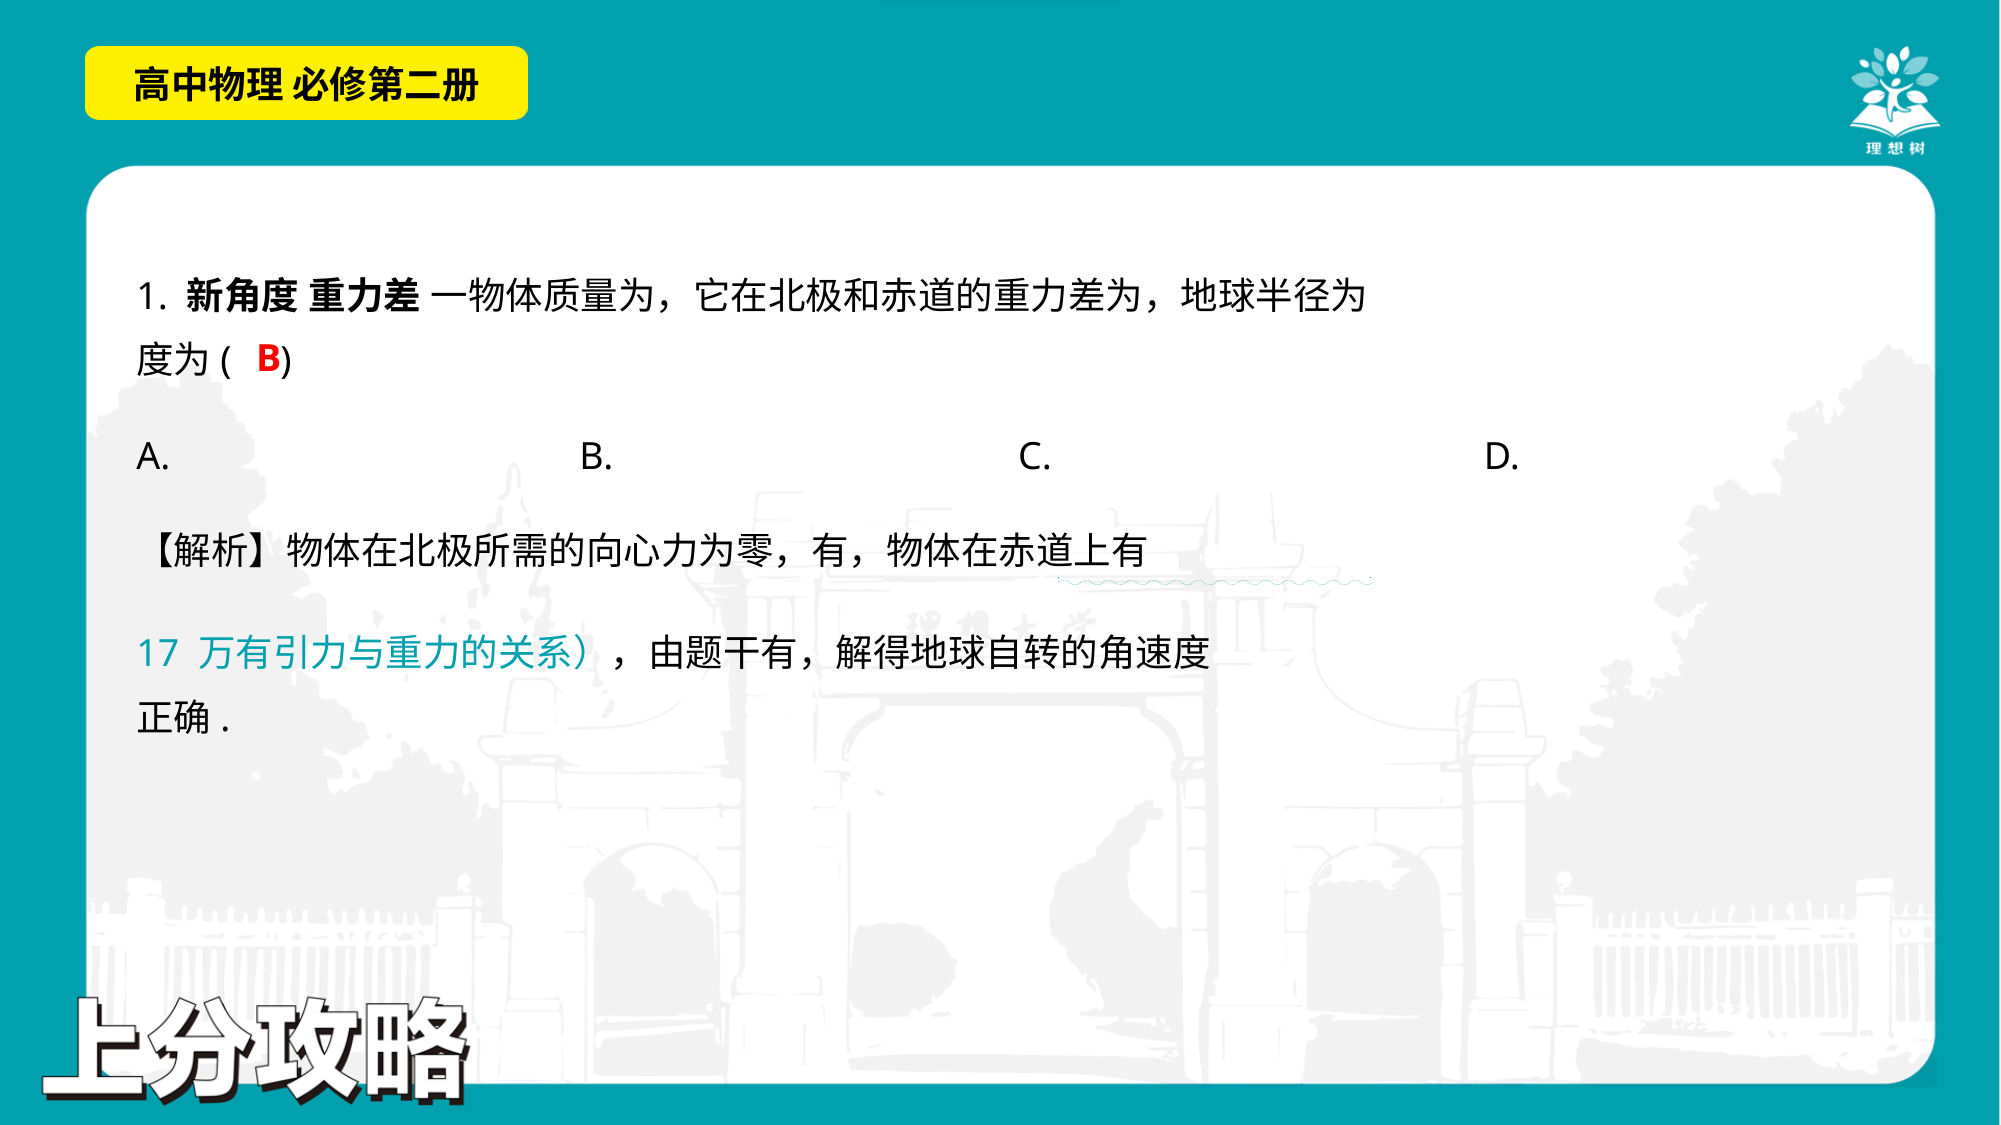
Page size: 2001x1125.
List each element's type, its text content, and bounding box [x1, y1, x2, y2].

text_box B [241, 314, 296, 373]
text_box . . [1057, 475, 1641, 574]
picture [0, 0, 2000, 1125]
